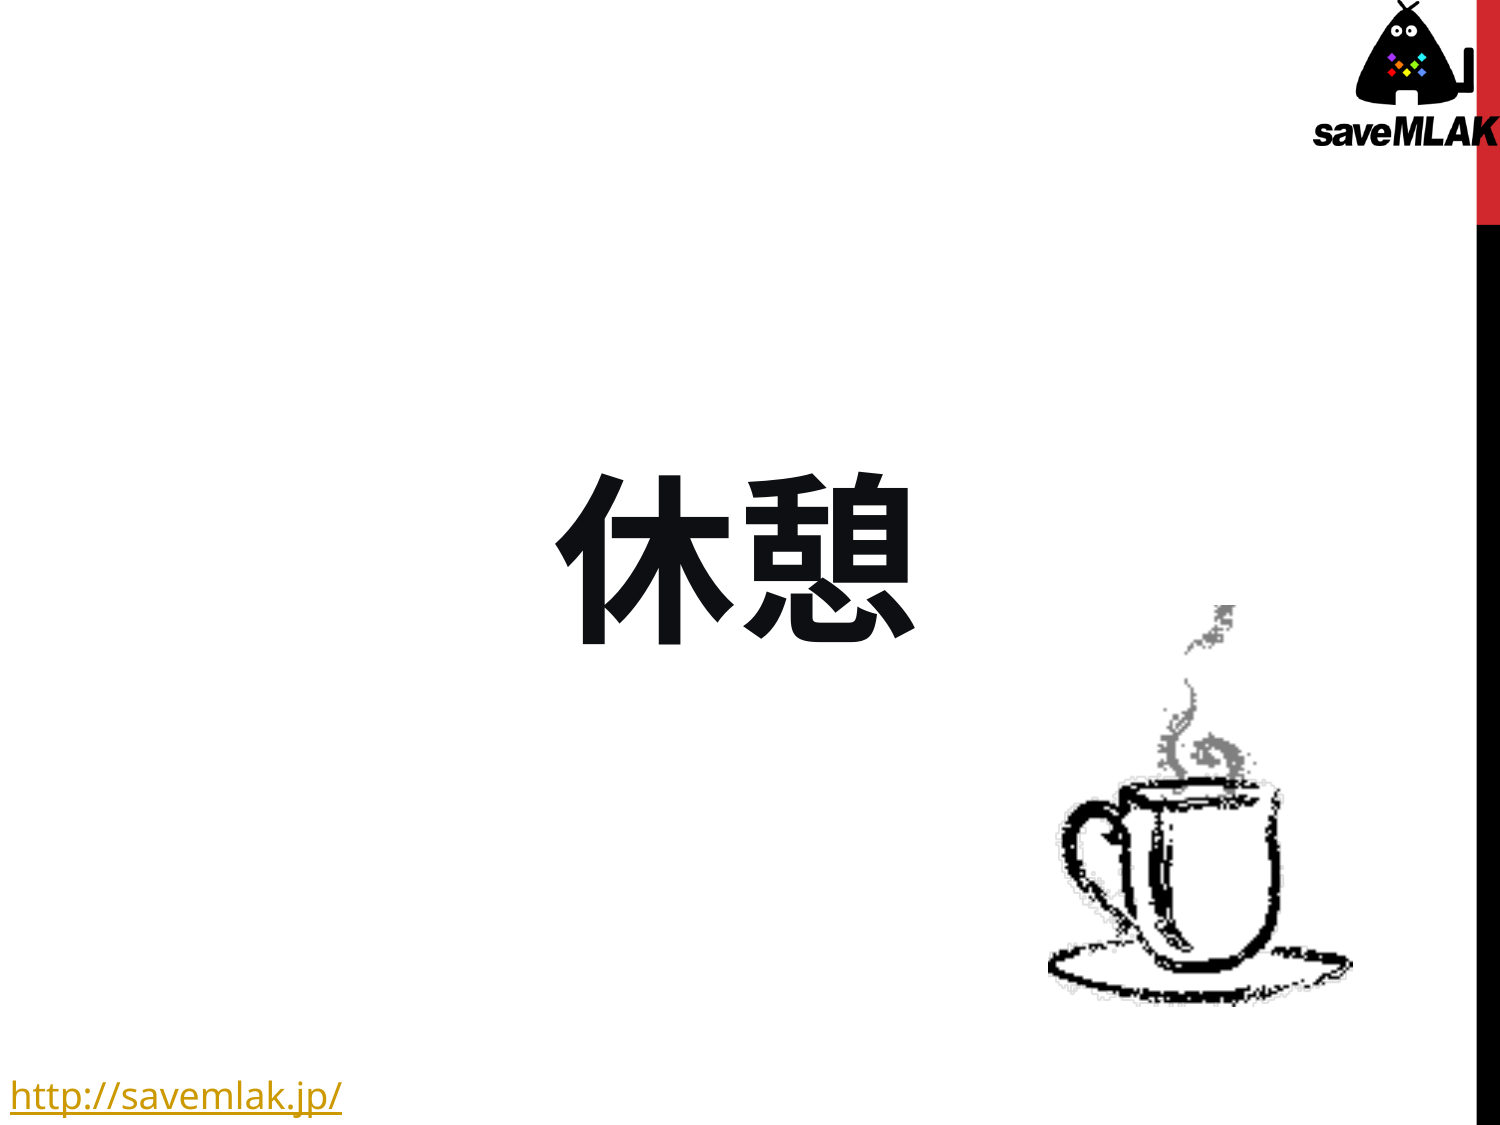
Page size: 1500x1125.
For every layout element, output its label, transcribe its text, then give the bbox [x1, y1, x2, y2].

text_box http://savemlak.jp/ [0, 1064, 358, 1125]
picture [1048, 604, 1353, 1008]
text_box 休憩 [34, 349, 1440, 761]
picture [1313, 0, 1500, 146]
